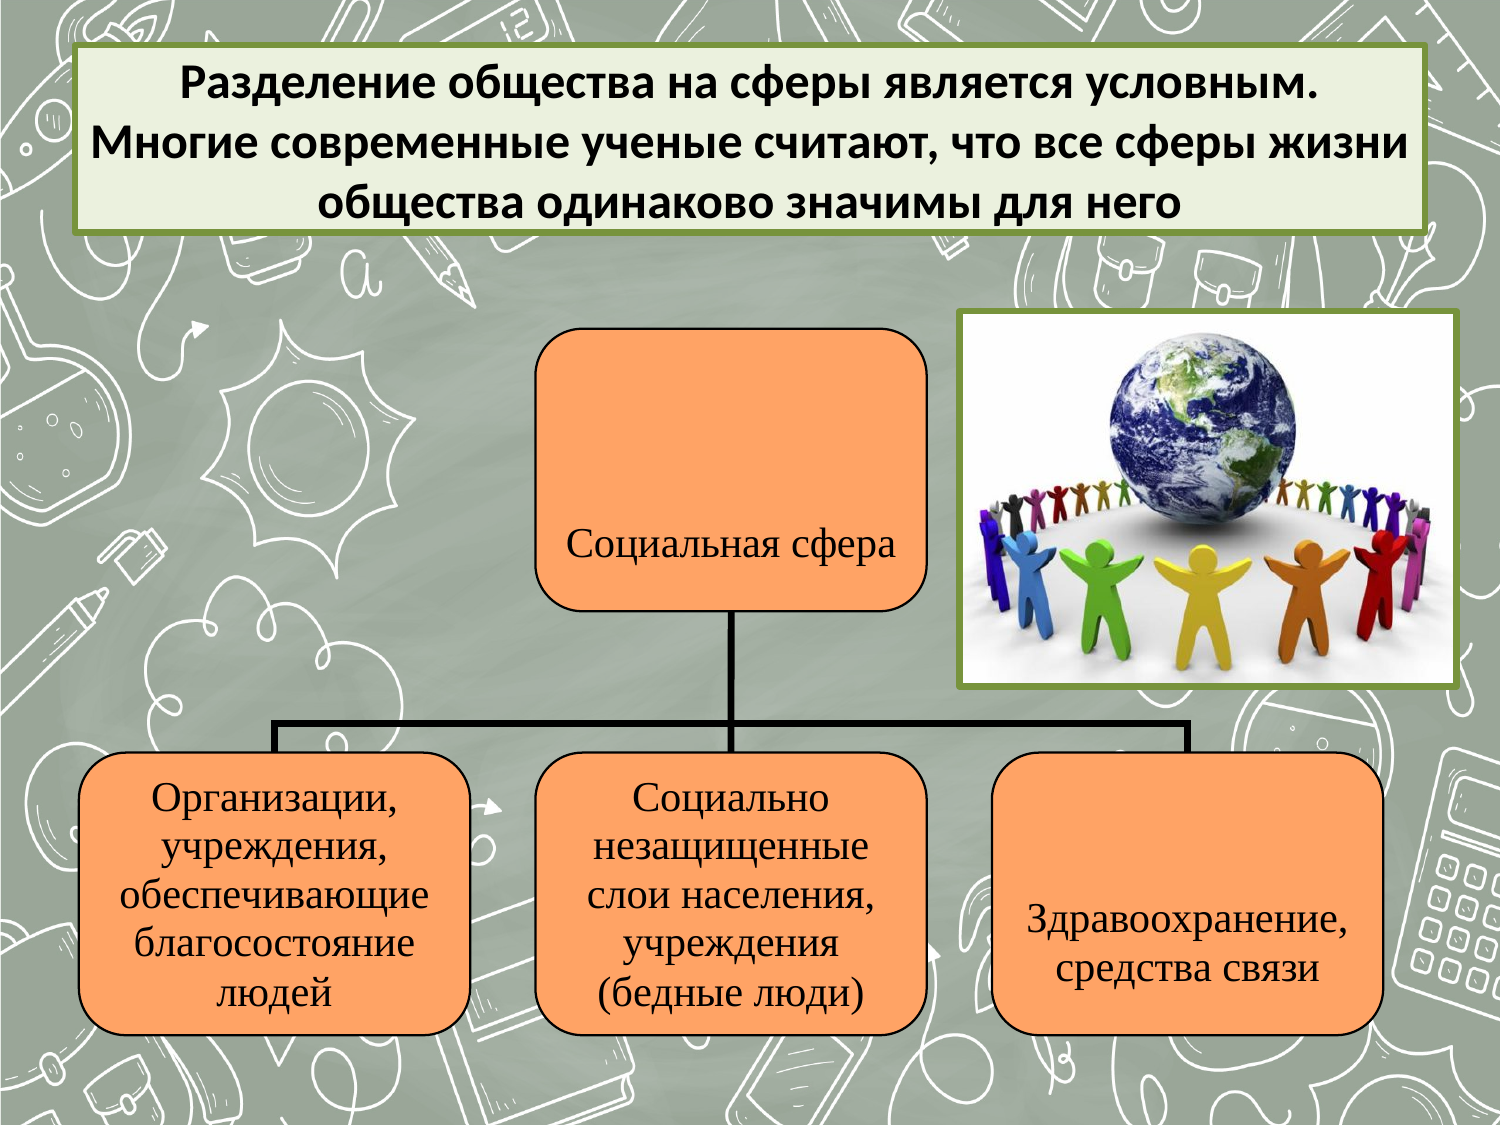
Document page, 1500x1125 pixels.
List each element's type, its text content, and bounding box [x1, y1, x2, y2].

title Разделение общества на сферы является условным. Многие современные ученые считают, что все сферы жизни общества одинаково значимы для него [75, 45, 1425, 233]
picture [962, 314, 1454, 684]
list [76, 326, 1473, 1040]
